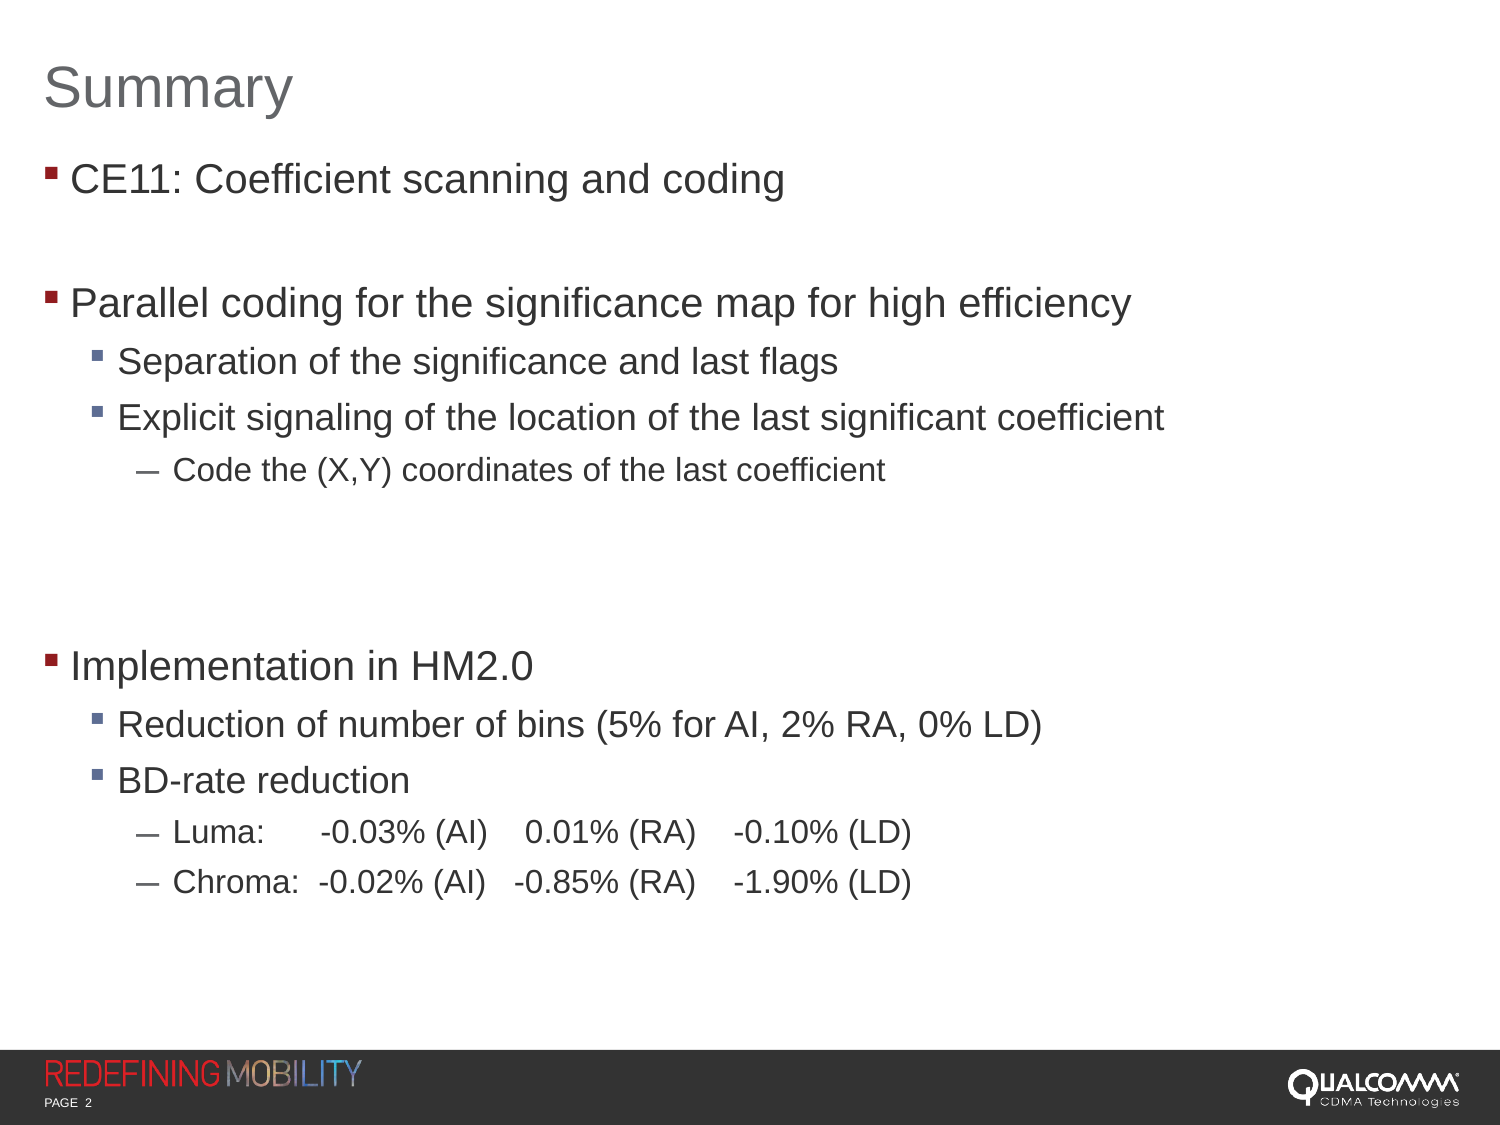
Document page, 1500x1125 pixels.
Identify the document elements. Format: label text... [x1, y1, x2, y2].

list CE11: Coefficient scanning and coding Parallel coding for the significance map for high efficiency Separation of the significance and last flags Explicit signaling of the location of the last significant coefficient Code the (X,Y) coordinates of the last coefficient Implementation in HM2.0 Reduction of number of bins (5% for AI, 2% RA, 0% LD) BD-rate reduction Luma: -0.03% (AI) 0.01% (RA) -0.10% (LD) Chroma: -0.02% (AI) -0.85% (RA) -1.90% (LD) [26, 148, 1457, 1021]
picture [1278, 1058, 1478, 1114]
title Summary [28, 44, 1462, 138]
picture [30, 1048, 372, 1099]
